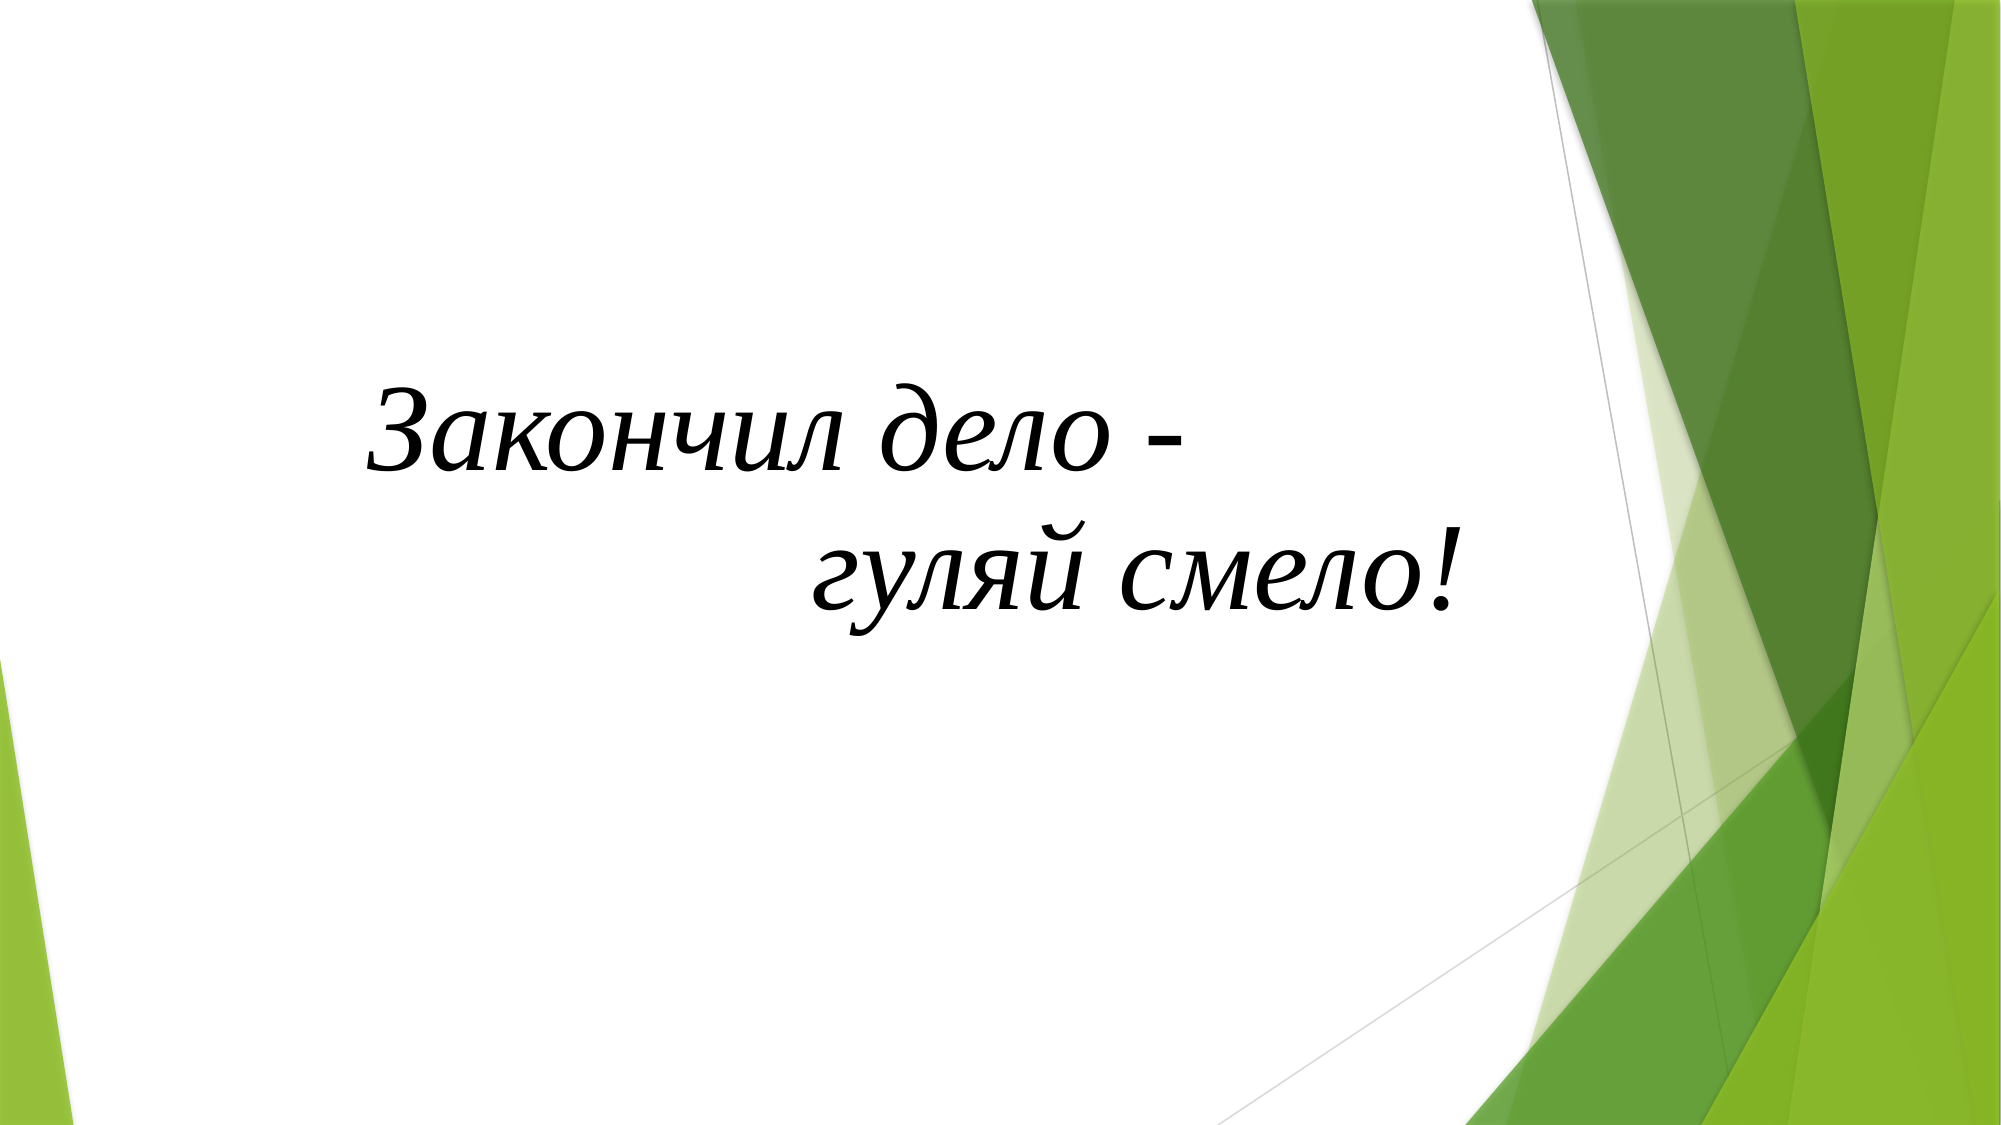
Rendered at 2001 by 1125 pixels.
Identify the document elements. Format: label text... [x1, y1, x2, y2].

text_box Закончил дело - [352, 337, 1234, 503]
text_box гуляй смело! [796, 477, 1482, 642]
